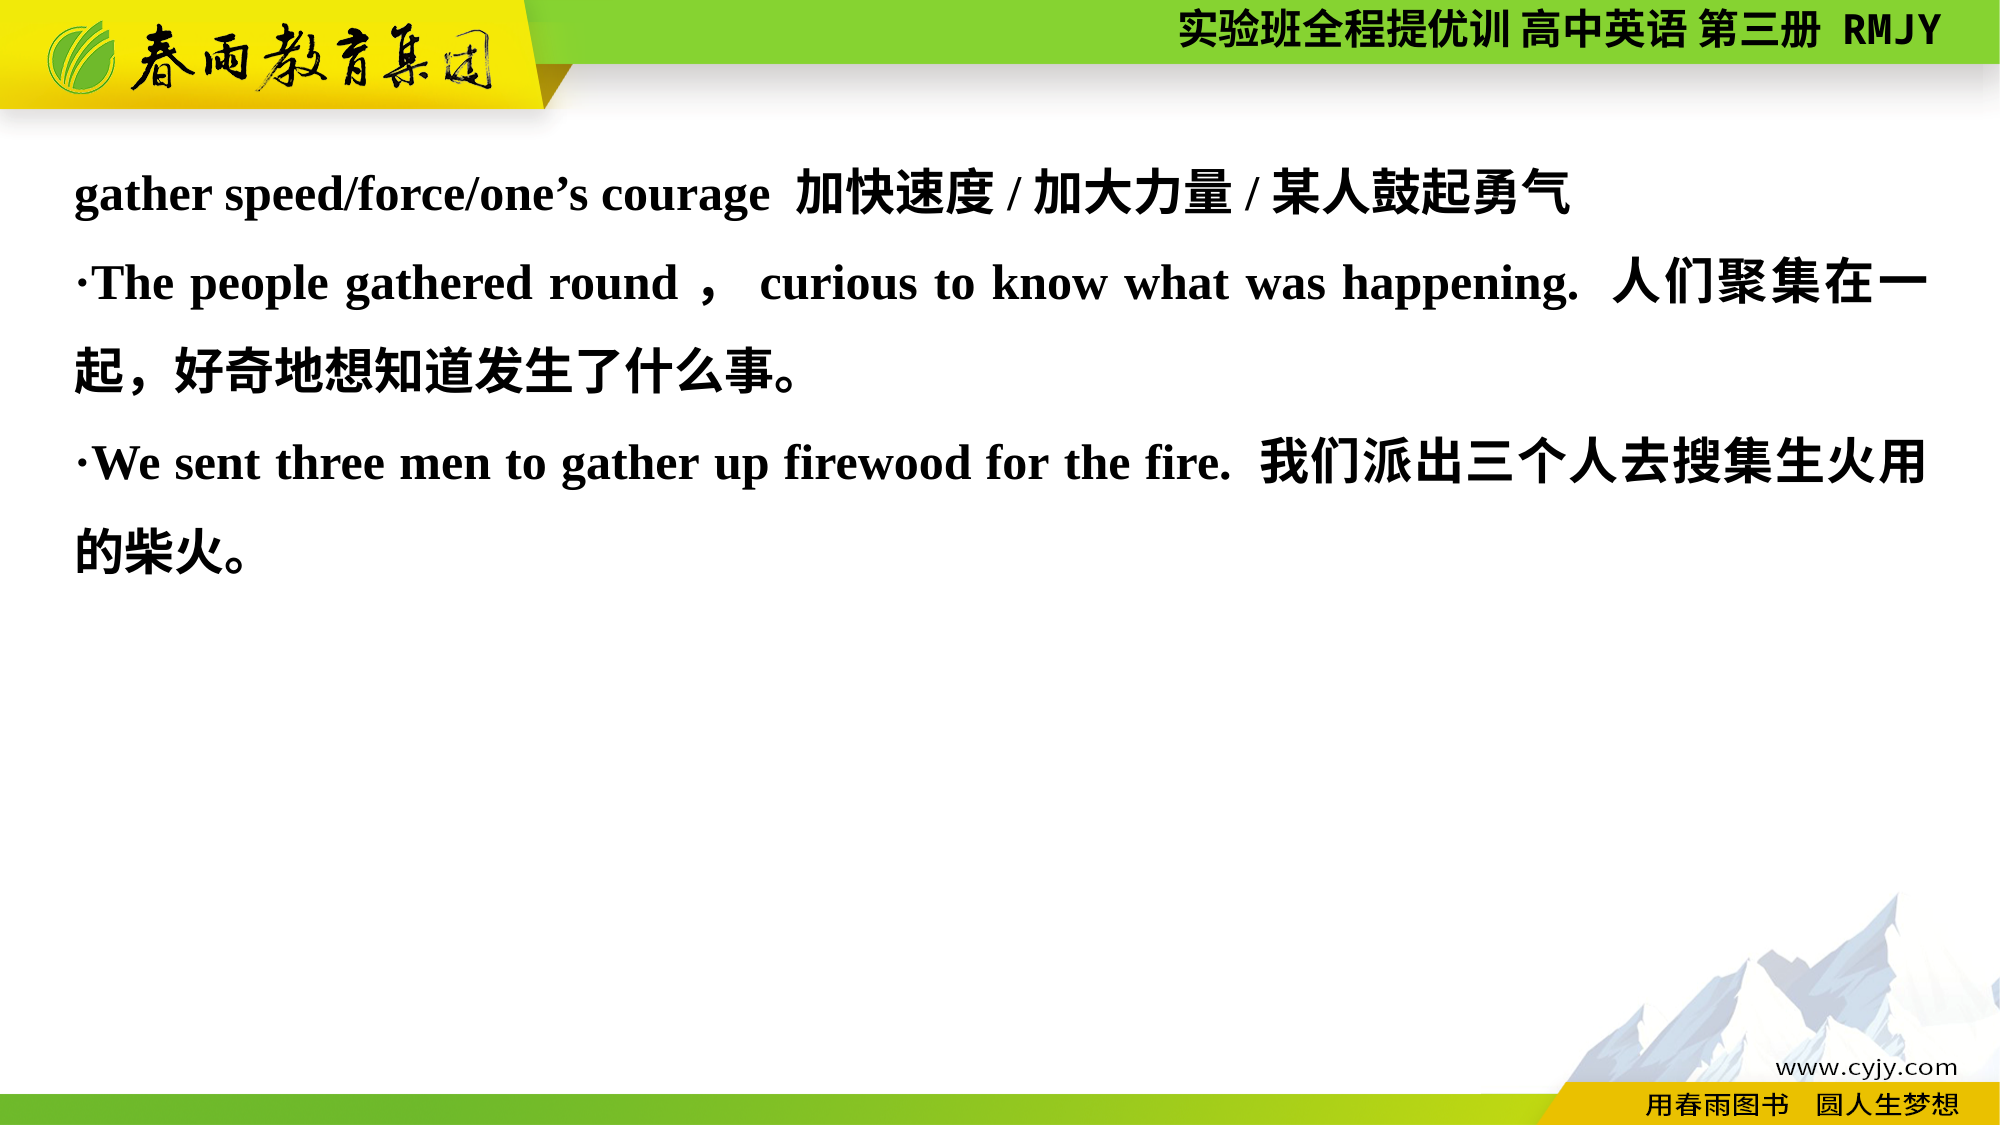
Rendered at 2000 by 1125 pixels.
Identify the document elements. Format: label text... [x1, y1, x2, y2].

list gather speed/force/one’s courage 加快速度/加大力量/某人鼓起勇气 ·The people gathered round，curious to know what was happening. 人们聚集在一起，好奇地想知道发生了什么事。 ·We sent three men to gather up firewood for the fire. 我们派出三个人去搜集生火用的柴火。 [59, 122, 1944, 581]
picture [0, 0, 2000, 1125]
